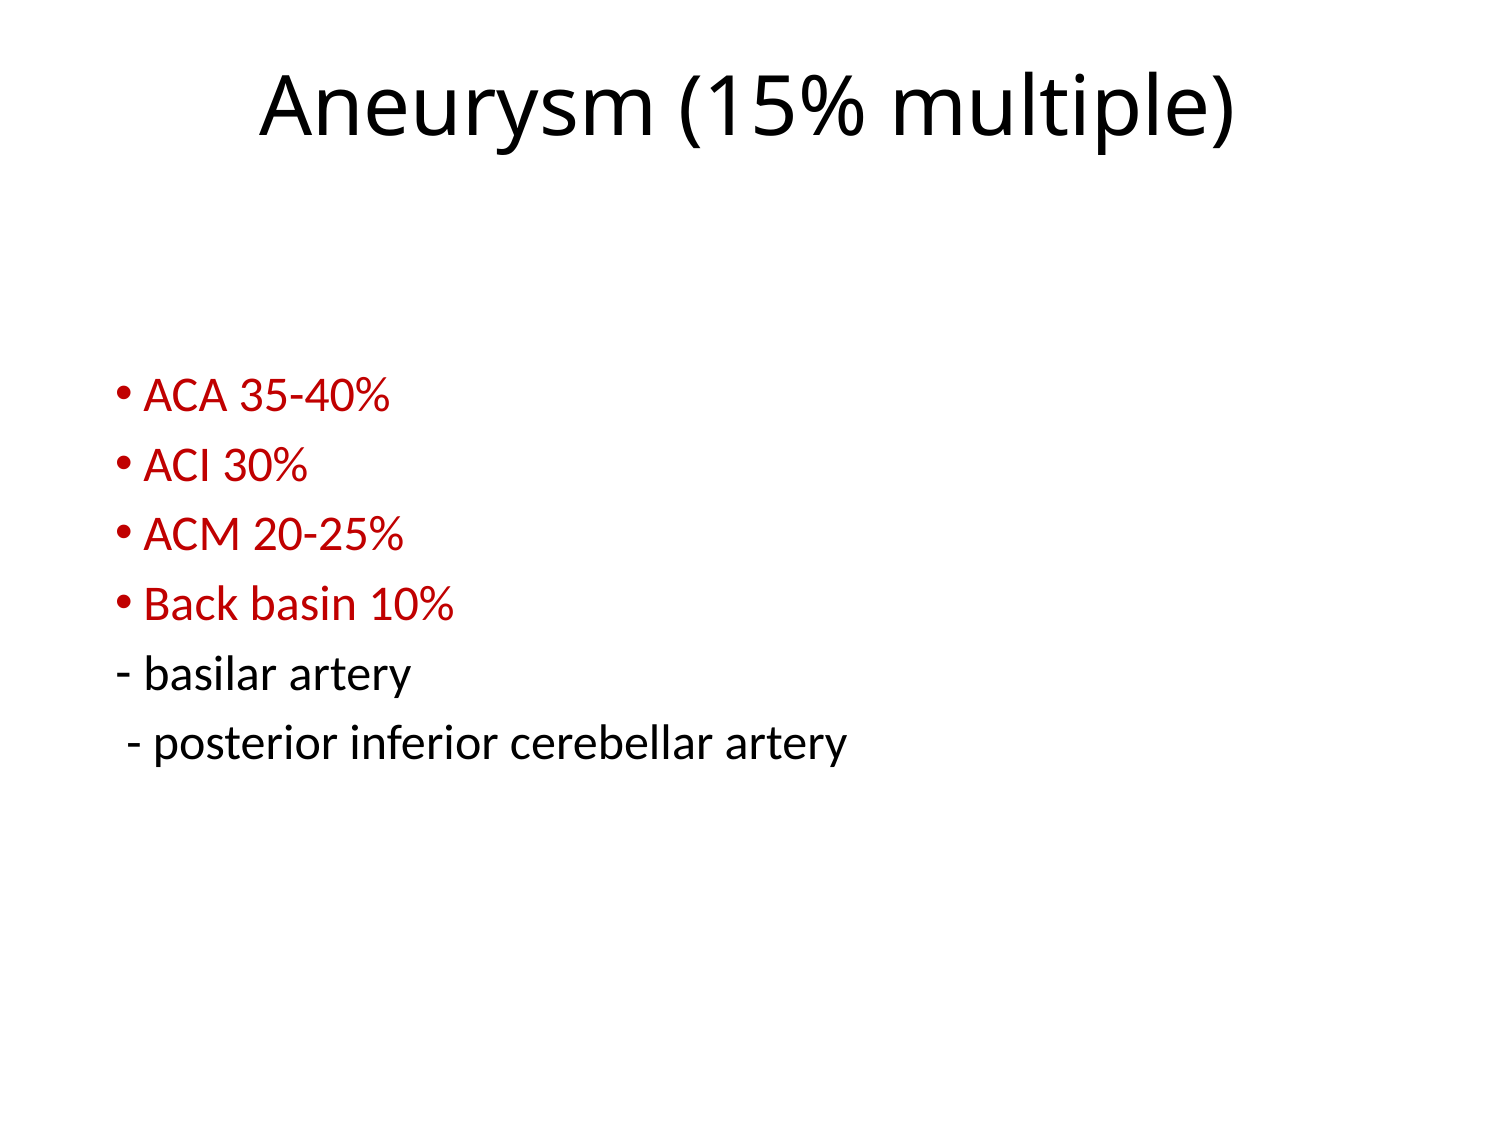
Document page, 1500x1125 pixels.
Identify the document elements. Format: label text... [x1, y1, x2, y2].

list ACA 35-40% ACI 30% ACM 20-25% Back basin 10% basilar artery - posterior inferior cerebellar artery [100, 215, 1414, 1098]
title Aneurysm (15% multiple) [100, 0, 1394, 215]
